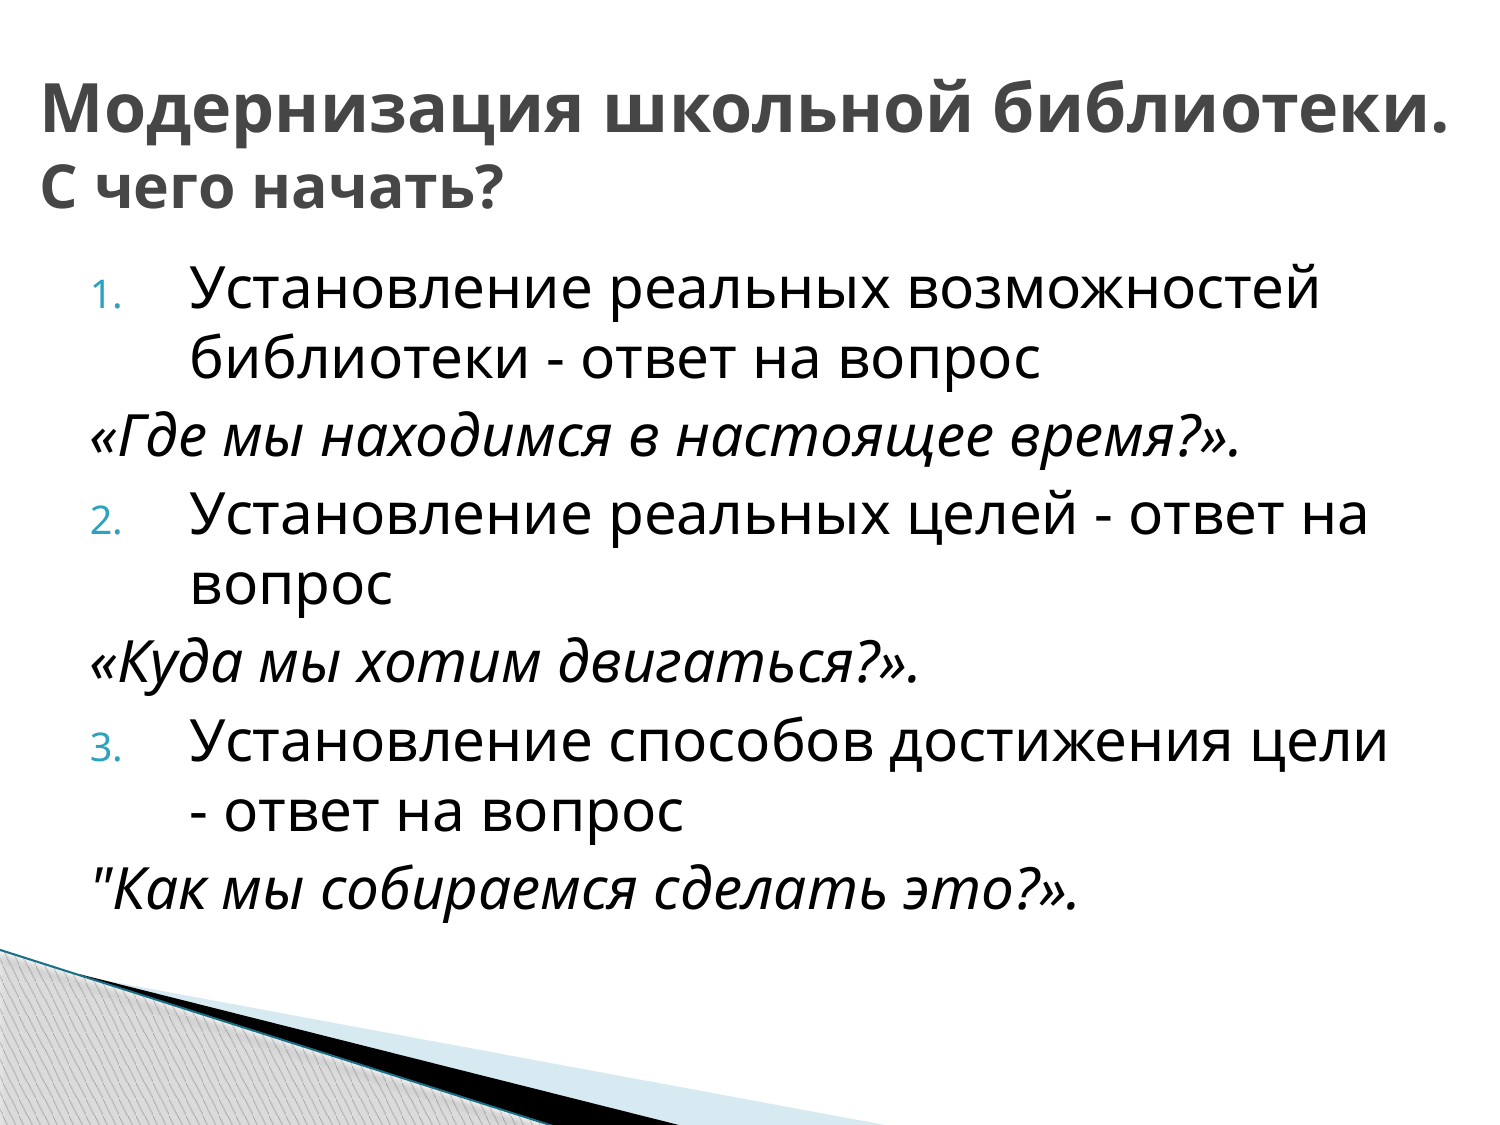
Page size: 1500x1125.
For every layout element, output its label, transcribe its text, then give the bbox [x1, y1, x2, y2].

list Установление реальных возможностей библиотеки - ответ на вопрос «Где мы находимся в настоящее время?». Установление реальных целей - ответ на вопрос «Куда мы хотим двигаться?». Установление способов достижения цели - ответ на вопрос "Как мы собираемся сделать это?». [75, 243, 1425, 986]
title Модернизация школьной библиотеки. С чего начать? [24, 45, 1500, 233]
